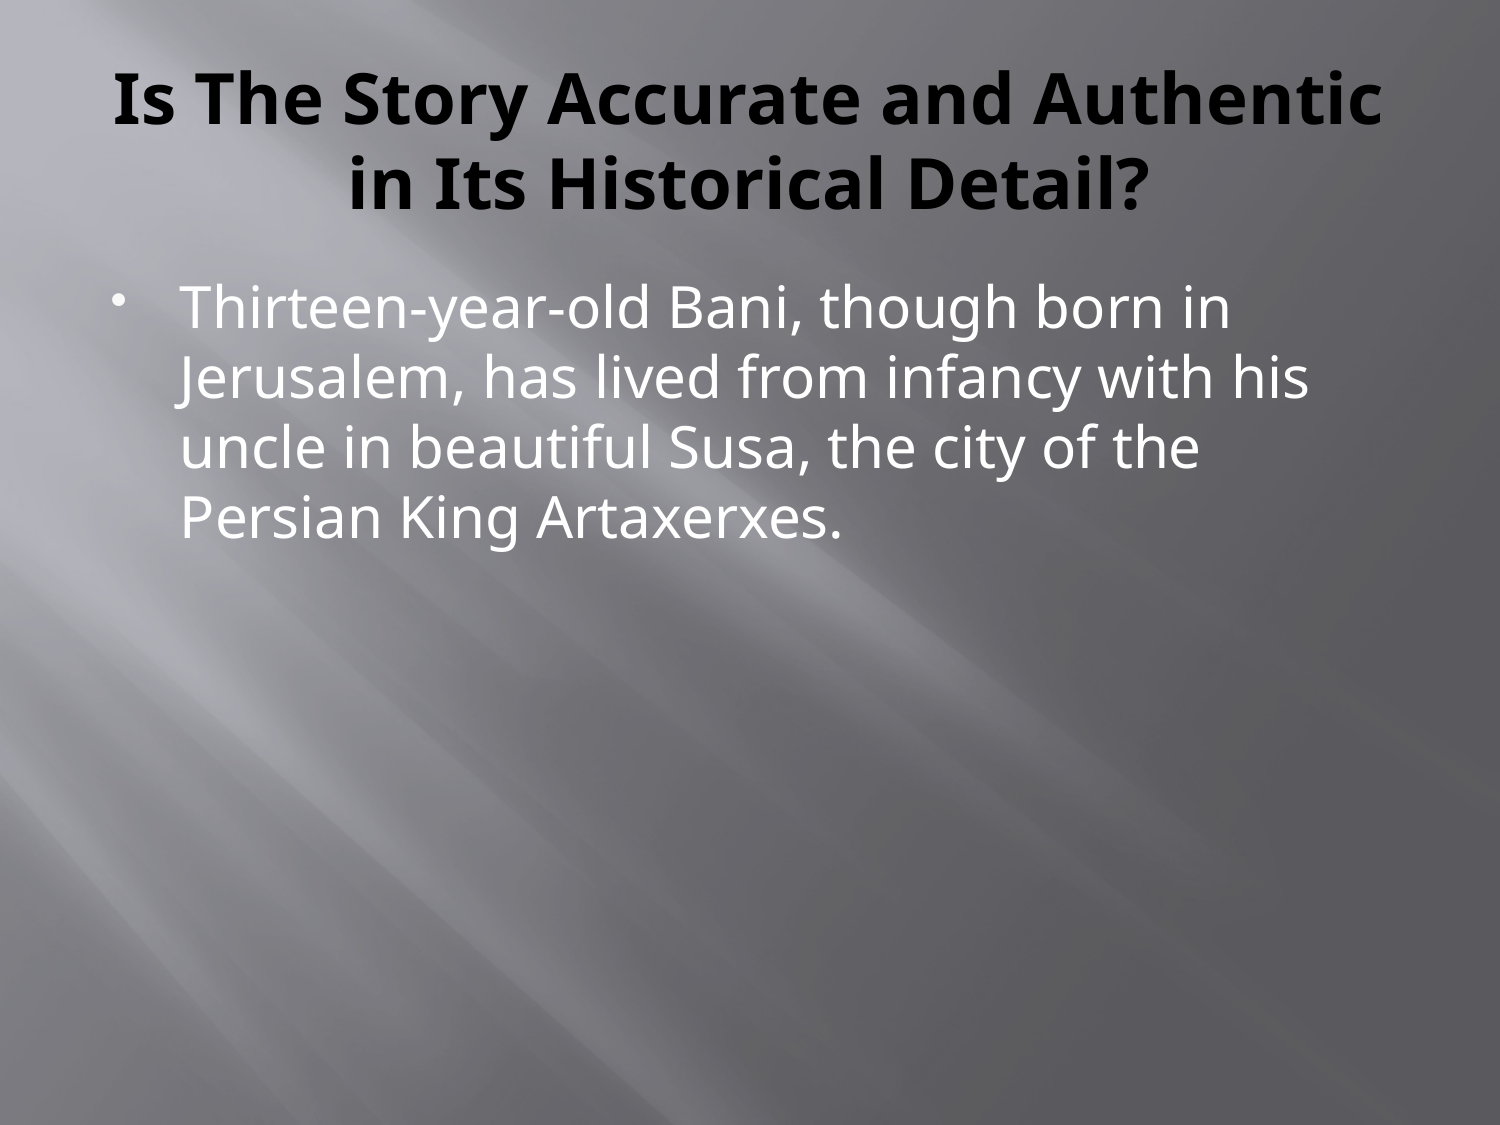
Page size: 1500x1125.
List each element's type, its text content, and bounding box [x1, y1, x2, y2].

list Thirteen-year-old Bani, though born in Jerusalem, has lived from infancy with his uncle in beautiful Susa, the city of the Persian King Artaxerxes. [75, 262, 1425, 1035]
title Is The Story Accurate and Authentic in Its Historical Detail? [75, 45, 1425, 233]
